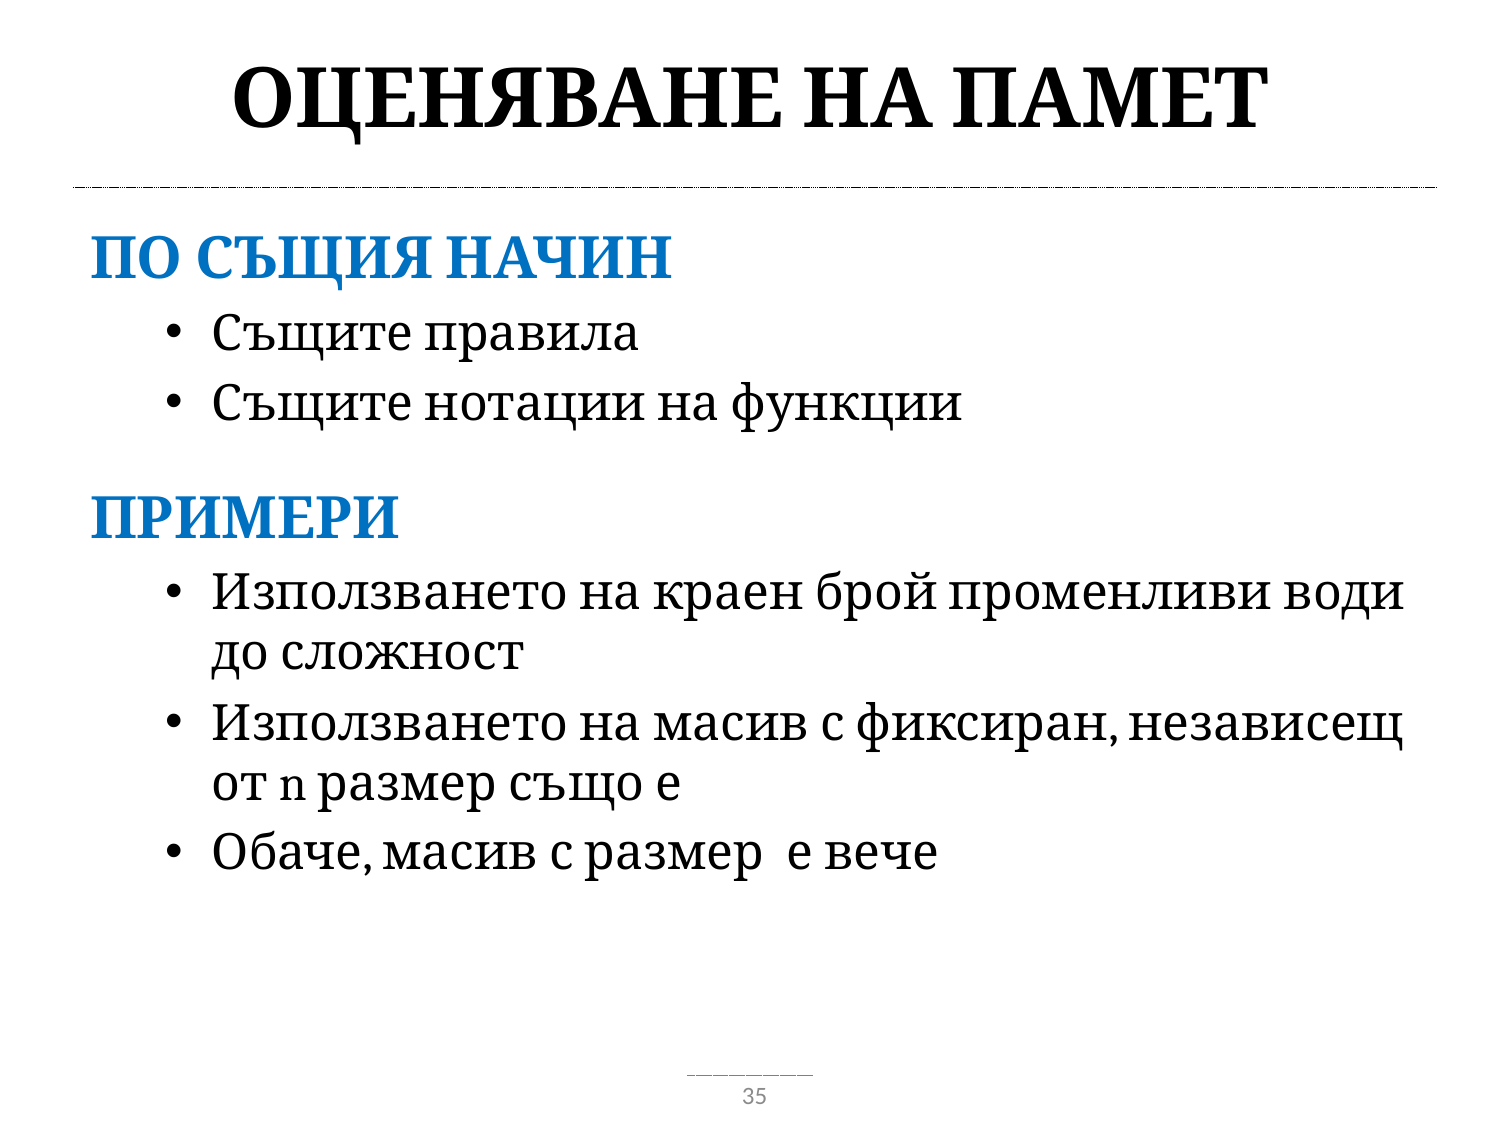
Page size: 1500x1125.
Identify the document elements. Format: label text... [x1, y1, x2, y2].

title Оценяване на памет [0, 0, 1500, 188]
slide_number 35 [579, 1065, 930, 1125]
